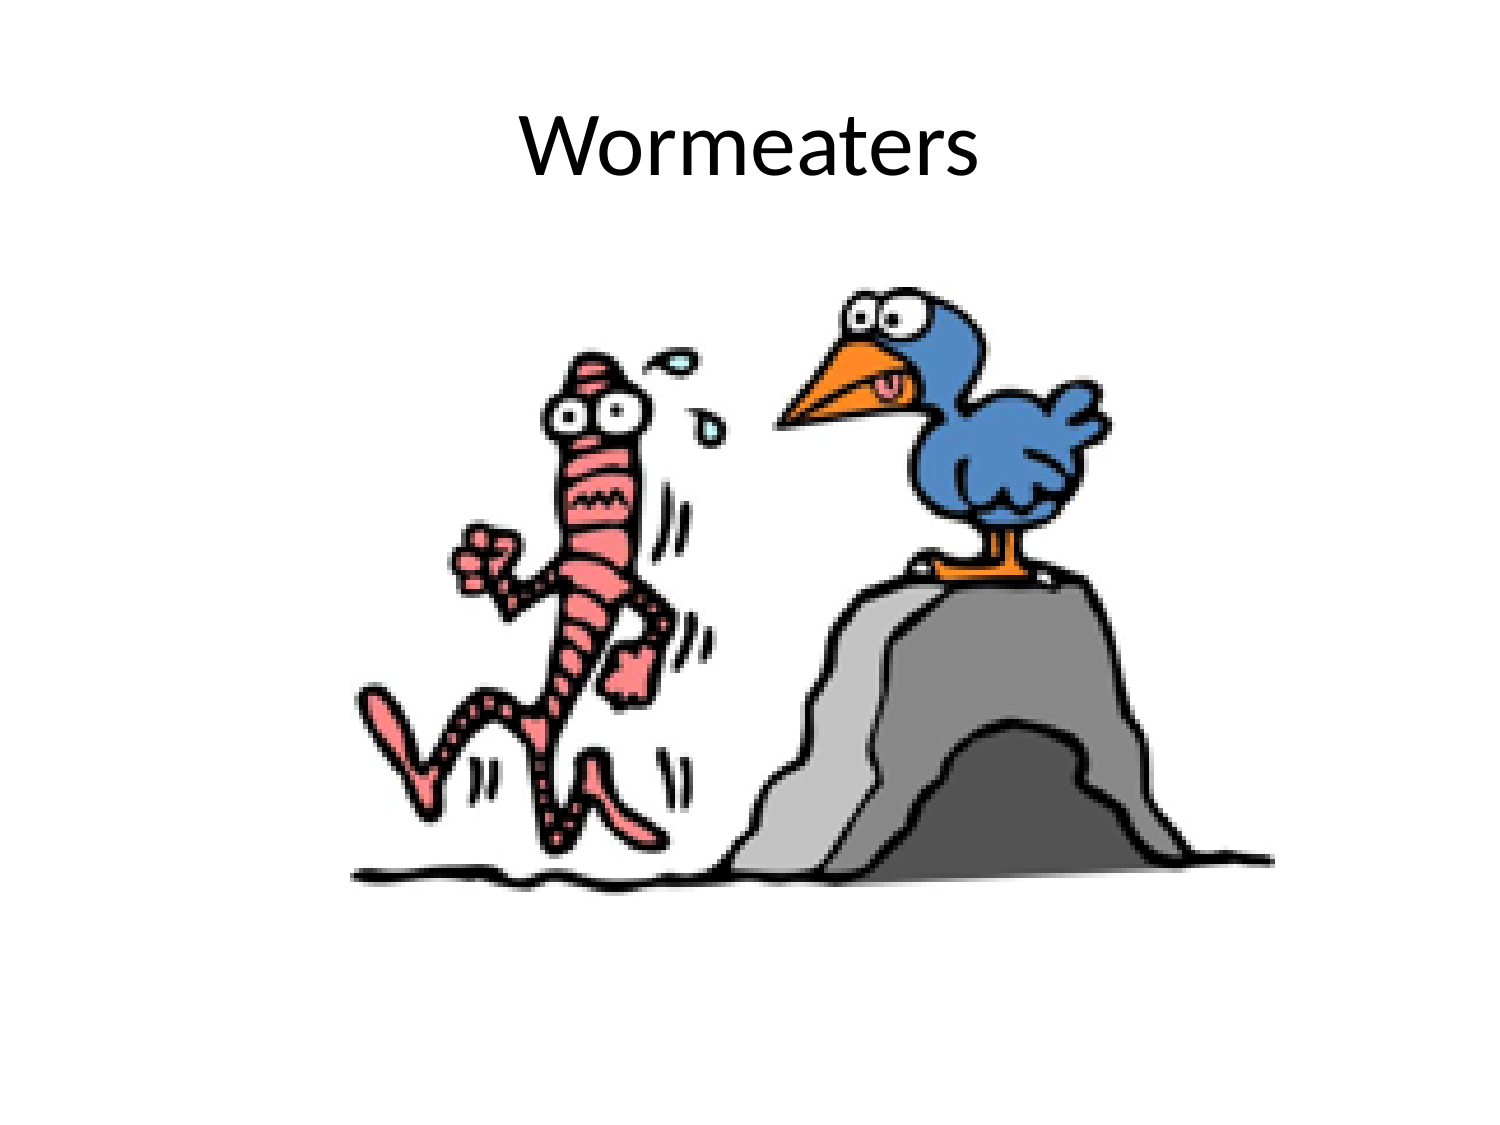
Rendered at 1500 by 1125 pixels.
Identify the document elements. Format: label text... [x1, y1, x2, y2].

title Wormeaters [75, 45, 1425, 233]
picture [349, 287, 1276, 962]
